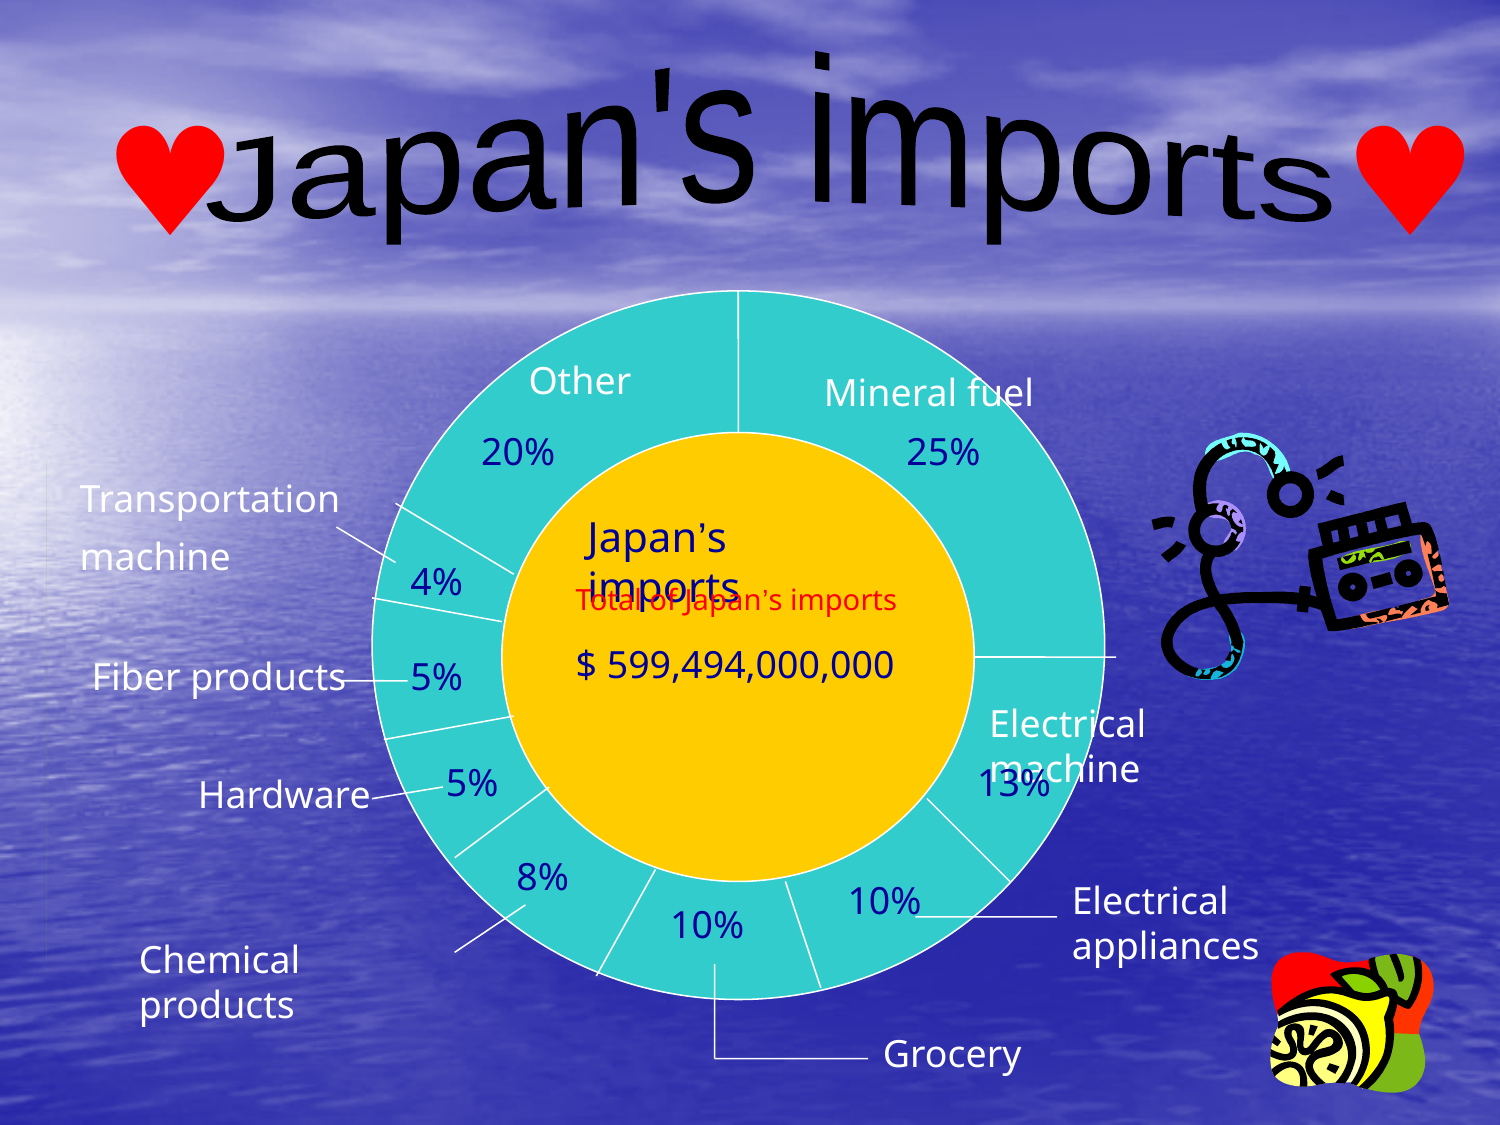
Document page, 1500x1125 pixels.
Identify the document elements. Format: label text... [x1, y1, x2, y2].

text_box Other [513, 349, 798, 410]
text_box [739, 290, 1105, 692]
text_box Japan’s imports [572, 503, 892, 574]
text_box Total of Japan’s imports [560, 574, 939, 624]
text_box Grocery [868, 1023, 1264, 1083]
text_box Chemical products [123, 928, 479, 1034]
text_box 10% [655, 893, 786, 953]
text_box 13% [962, 751, 1128, 812]
text_box 4% [395, 550, 491, 611]
text_box Mineral fuel [809, 361, 1140, 422]
text_box ♥ [88, 78, 242, 273]
text_box $ 599,494,000,000 [560, 633, 987, 693]
text_box Hardware [183, 763, 491, 823]
text_box Transportation machine [64, 467, 361, 586]
text_box 5% [430, 751, 538, 812]
text_box 5% [395, 645, 491, 705]
text_box Electrical machine [974, 692, 1306, 798]
text_box 20% [466, 420, 609, 481]
picture [1151, 432, 1450, 681]
text_box 10% [832, 869, 975, 930]
text_box Electrical appliances [1057, 869, 1400, 975]
text_box [421, 693, 1062, 1000]
text_box [501, 432, 973, 882]
picture [1269, 952, 1436, 1095]
text_box 8% [501, 846, 620, 906]
text_box Fiber products [76, 645, 384, 705]
text_box 25% [891, 420, 1140, 481]
text_box [537, 290, 738, 349]
text_box [372, 365, 738, 763]
text_box ♥ [1328, 78, 1471, 273]
